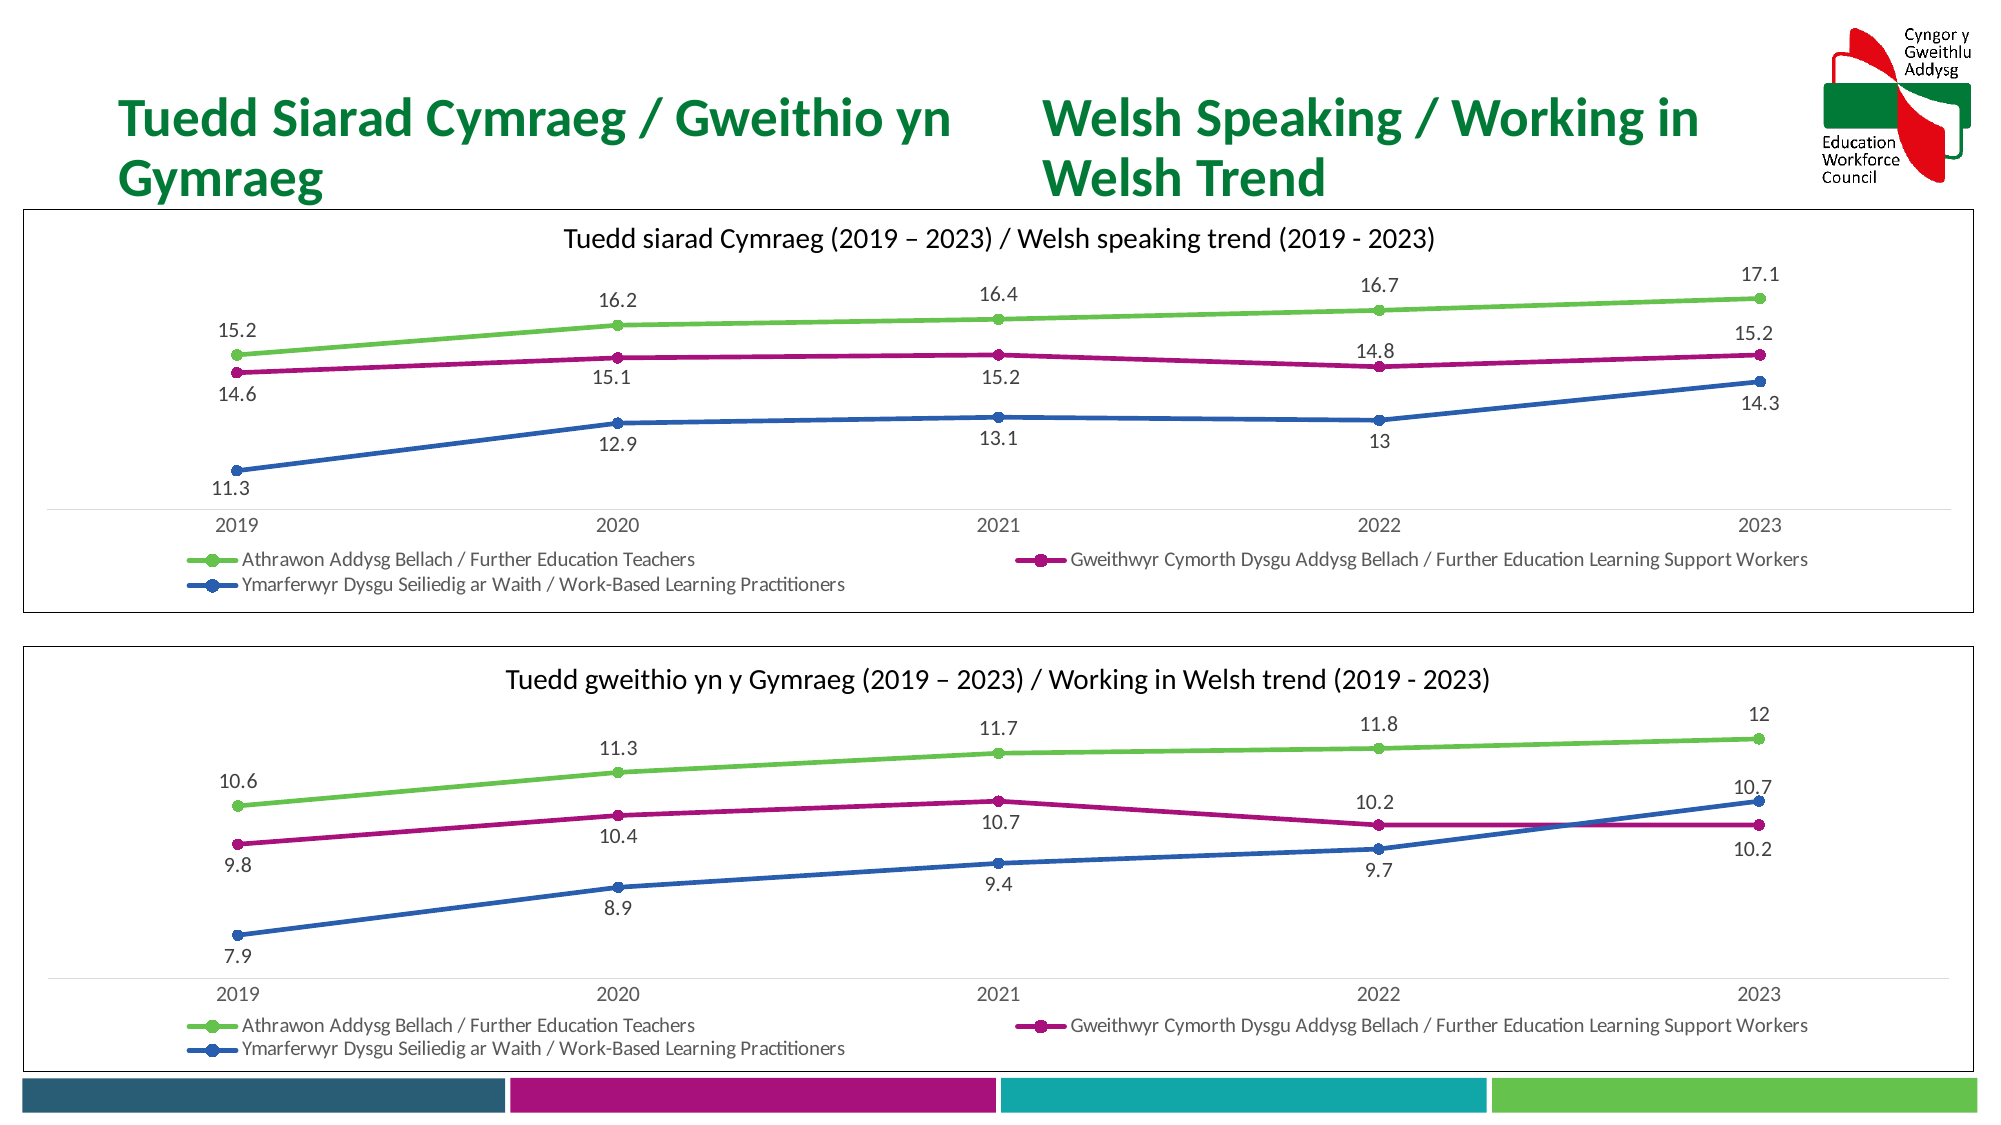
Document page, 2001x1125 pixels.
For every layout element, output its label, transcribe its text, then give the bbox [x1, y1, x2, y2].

list Welsh Speaking / Working in Welsh Trend [1027, 81, 1821, 209]
list Tuedd Siarad Cymraeg / Gweithio yn Gymraeg [103, 81, 973, 209]
picture [1822, 28, 1971, 183]
chart [23, 209, 1974, 613]
chart [23, 646, 1974, 1072]
